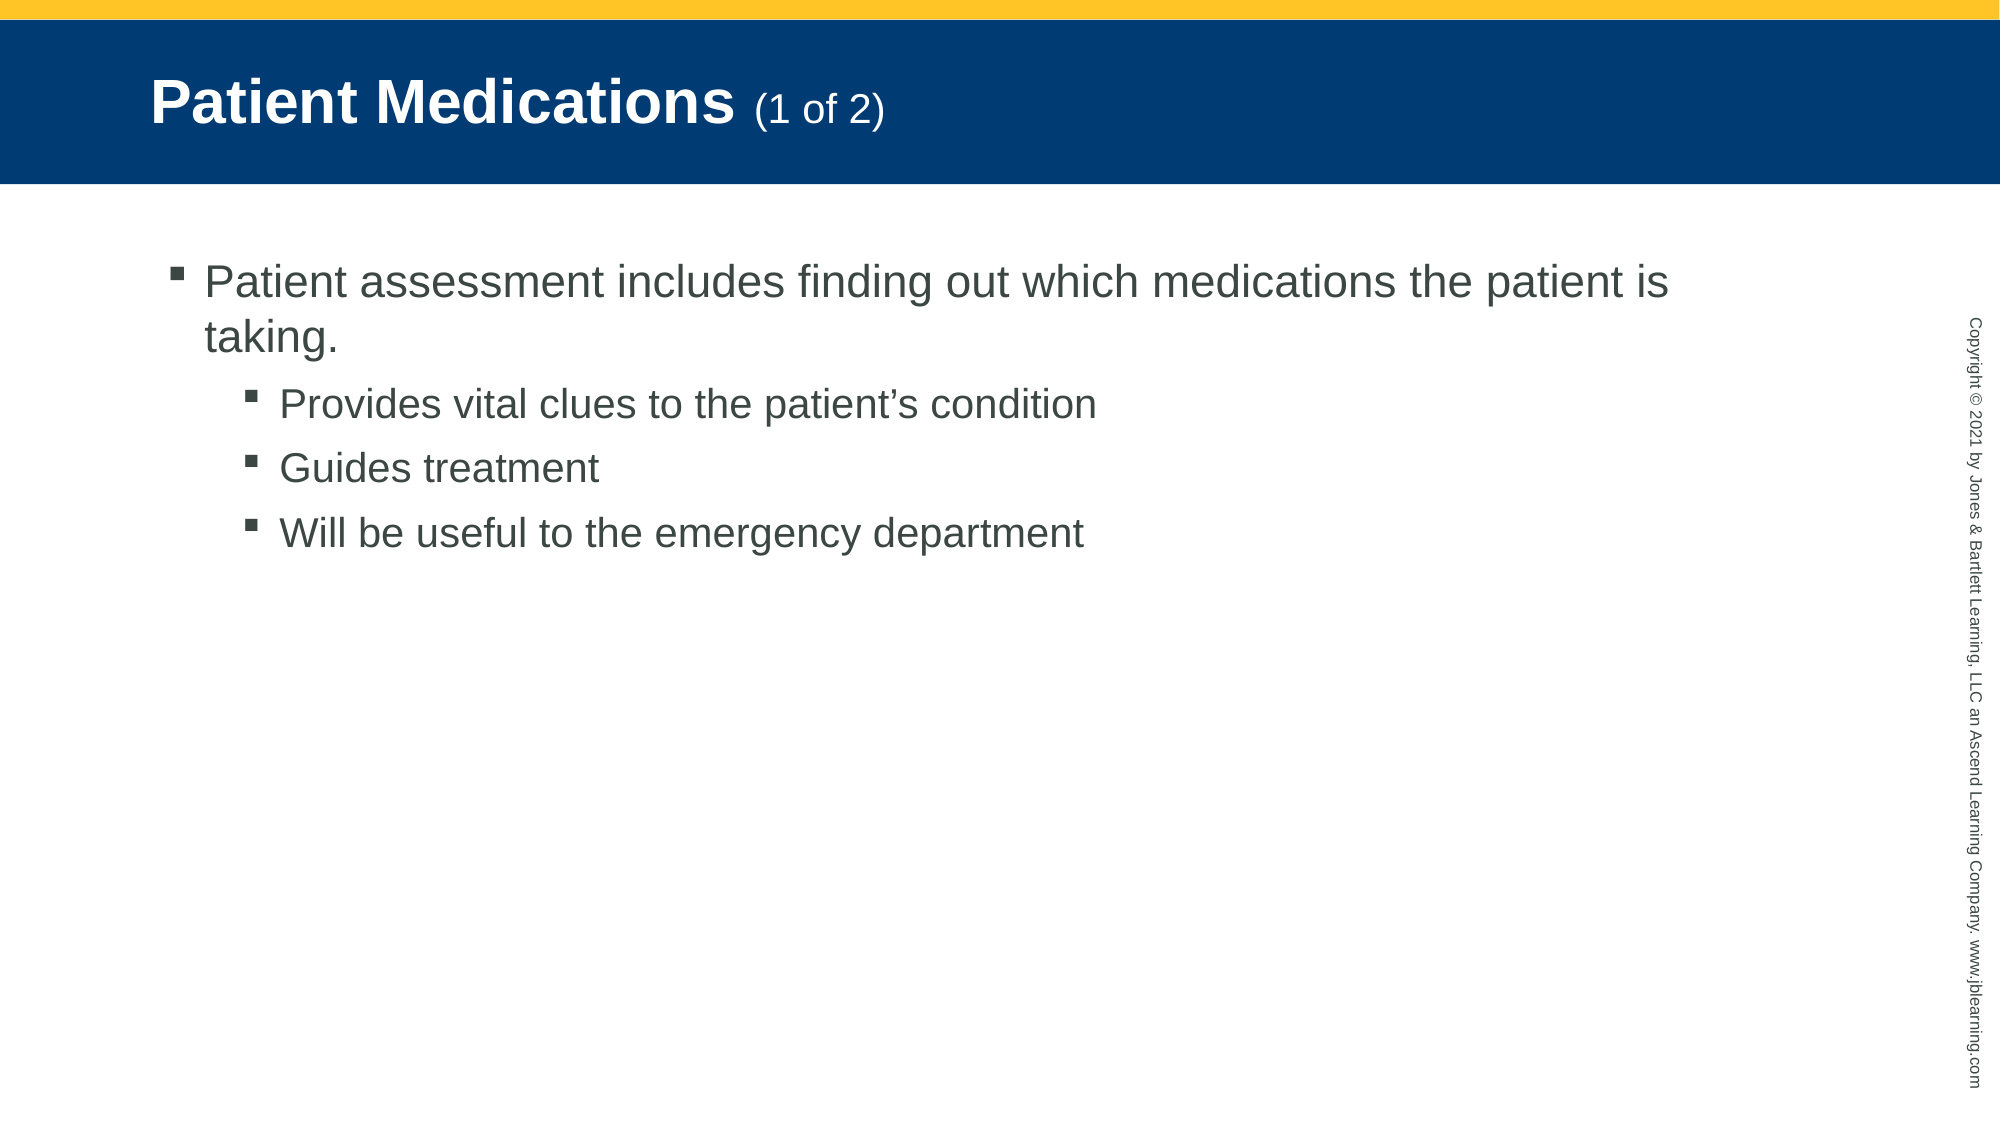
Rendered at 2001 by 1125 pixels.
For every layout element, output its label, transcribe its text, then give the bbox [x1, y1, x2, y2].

title Patient Medications (1 of 2) [0, 19, 2000, 185]
list Patient assessment includes finding out which medications the patient is taking. Provides vital clues to the patient’s condition Guides treatment Will be useful to the emergency department [151, 244, 1840, 1016]
